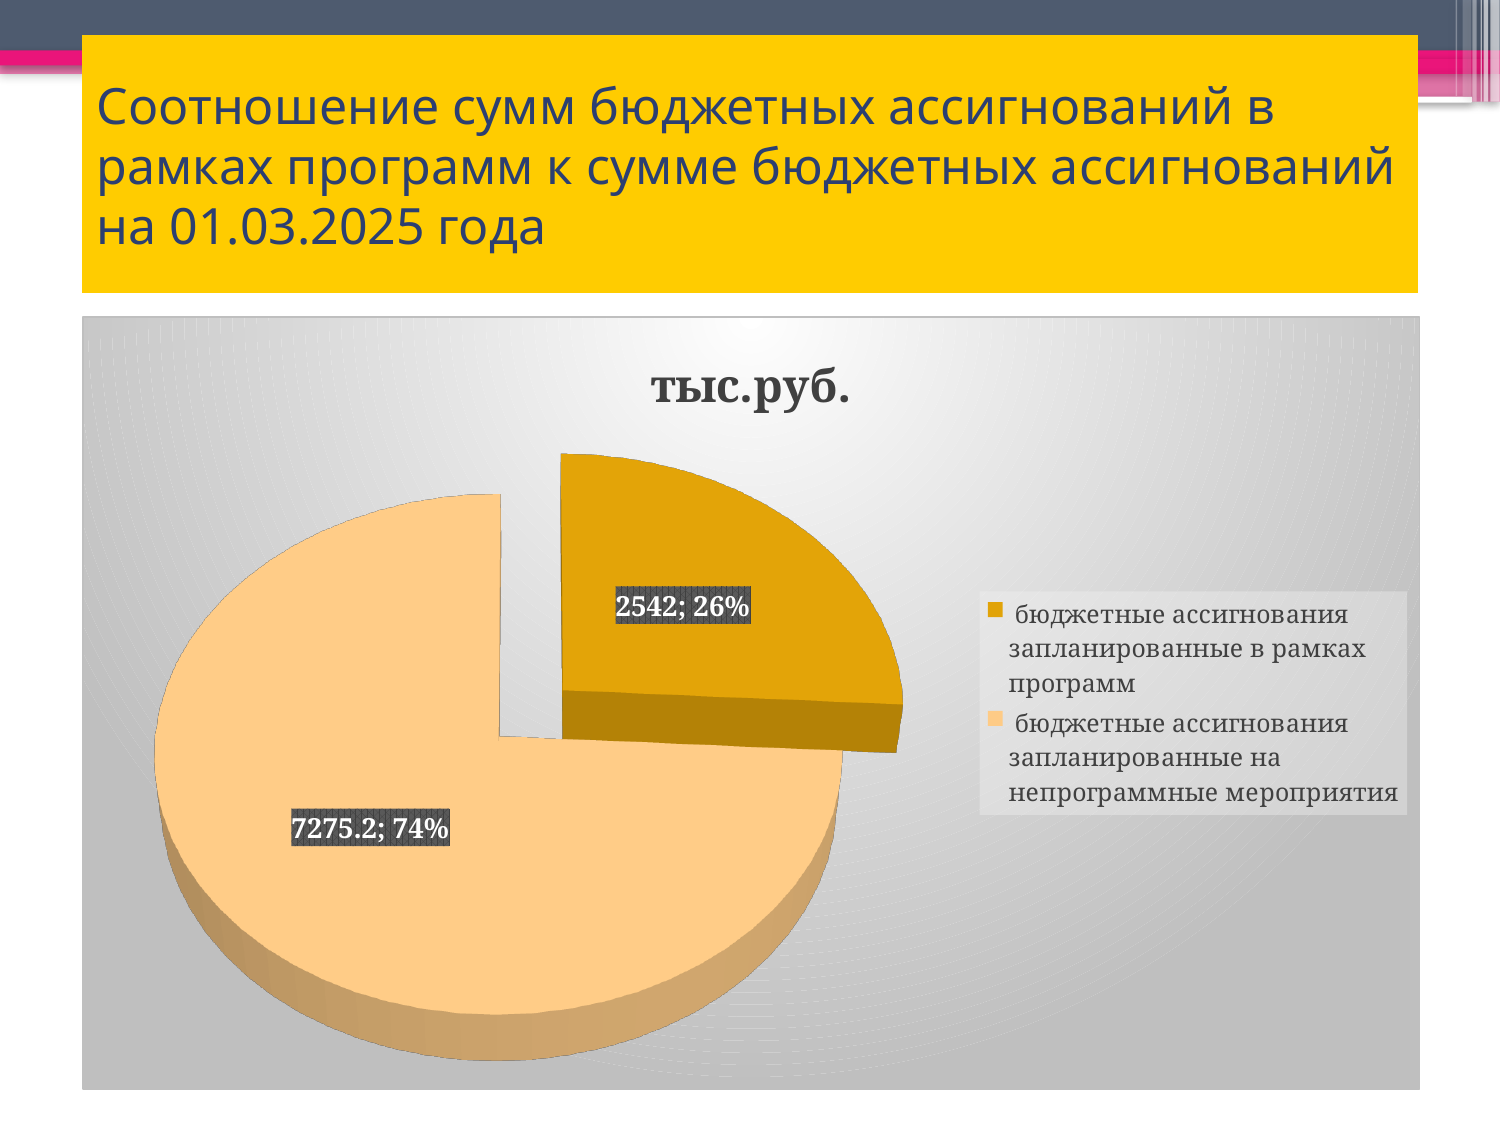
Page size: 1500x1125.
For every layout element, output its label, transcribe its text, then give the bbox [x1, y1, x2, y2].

title Соотношение сумм бюджетных ассигнований в рамках программ к сумме бюджетных ассигнований на 01.03.2025 года [82, 35, 1418, 293]
chart [81, 316, 1421, 1091]
